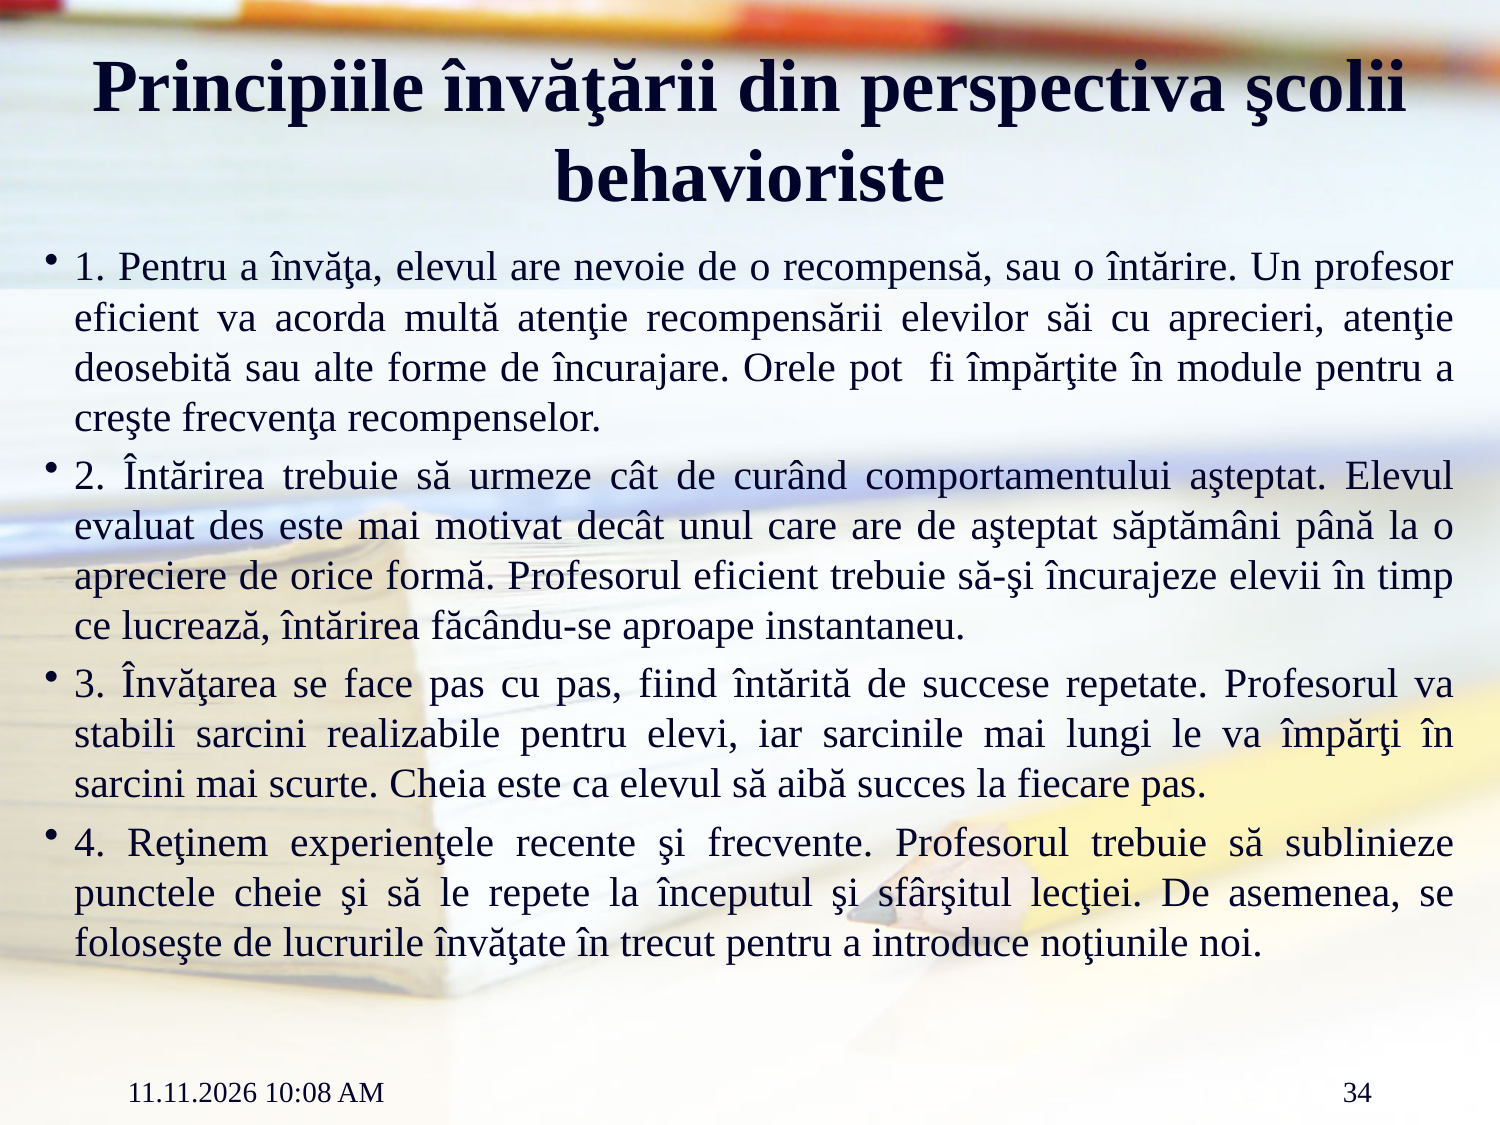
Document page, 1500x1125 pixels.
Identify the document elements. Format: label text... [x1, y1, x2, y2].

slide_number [112, 1065, 426, 1114]
picture [0, 0, 1500, 1125]
title Principiile învăţării din perspectiva şcolii behavioriste [29, 32, 1471, 221]
slide_number 34 [1074, 1065, 1388, 1114]
list 1. Pentru a învăţa, elevul are nevoie de o recompensă, sau o întărire. Un profesor eficient va acorda multă atenţie recompensării elevilor săi cu aprecieri, atenţie deosebită sau alte forme de încurajare. Orele pot fi împărţite în module pentru a creşte frecvenţa recompenselor. 2. Întărirea trebuie să urmeze cât de curând comportamentului aşteptat. Elevul evaluat des este mai motivat decât unul care are de aşteptat săptămâni până la o apreciere de orice formă. Profesorul eficient trebuie să-şi încurajeze elevii în timp ce lucrează, întărirea făcându-se aproape instantaneu. 3. Învăţarea se face pas cu pas, fiind întărită de succese repetate. Profesorul va stabili sarcini realizabile pentru elevi, iar sarcinile mai lungi le va împărţi în sarcini mai scurte. Cheia este ca elevul să aibă succes la fiecare pas. 4. Reţinem experienţele recente şi frecvente. Profesorul trebuie să sublinieze punctele cheie şi să le repete la începutul şi sfârşitul lecţiei. De asemenea, se foloseşte de lucrurile învăţate în trecut pentru a introduce noţiunile noi. [29, 231, 1471, 1044]
